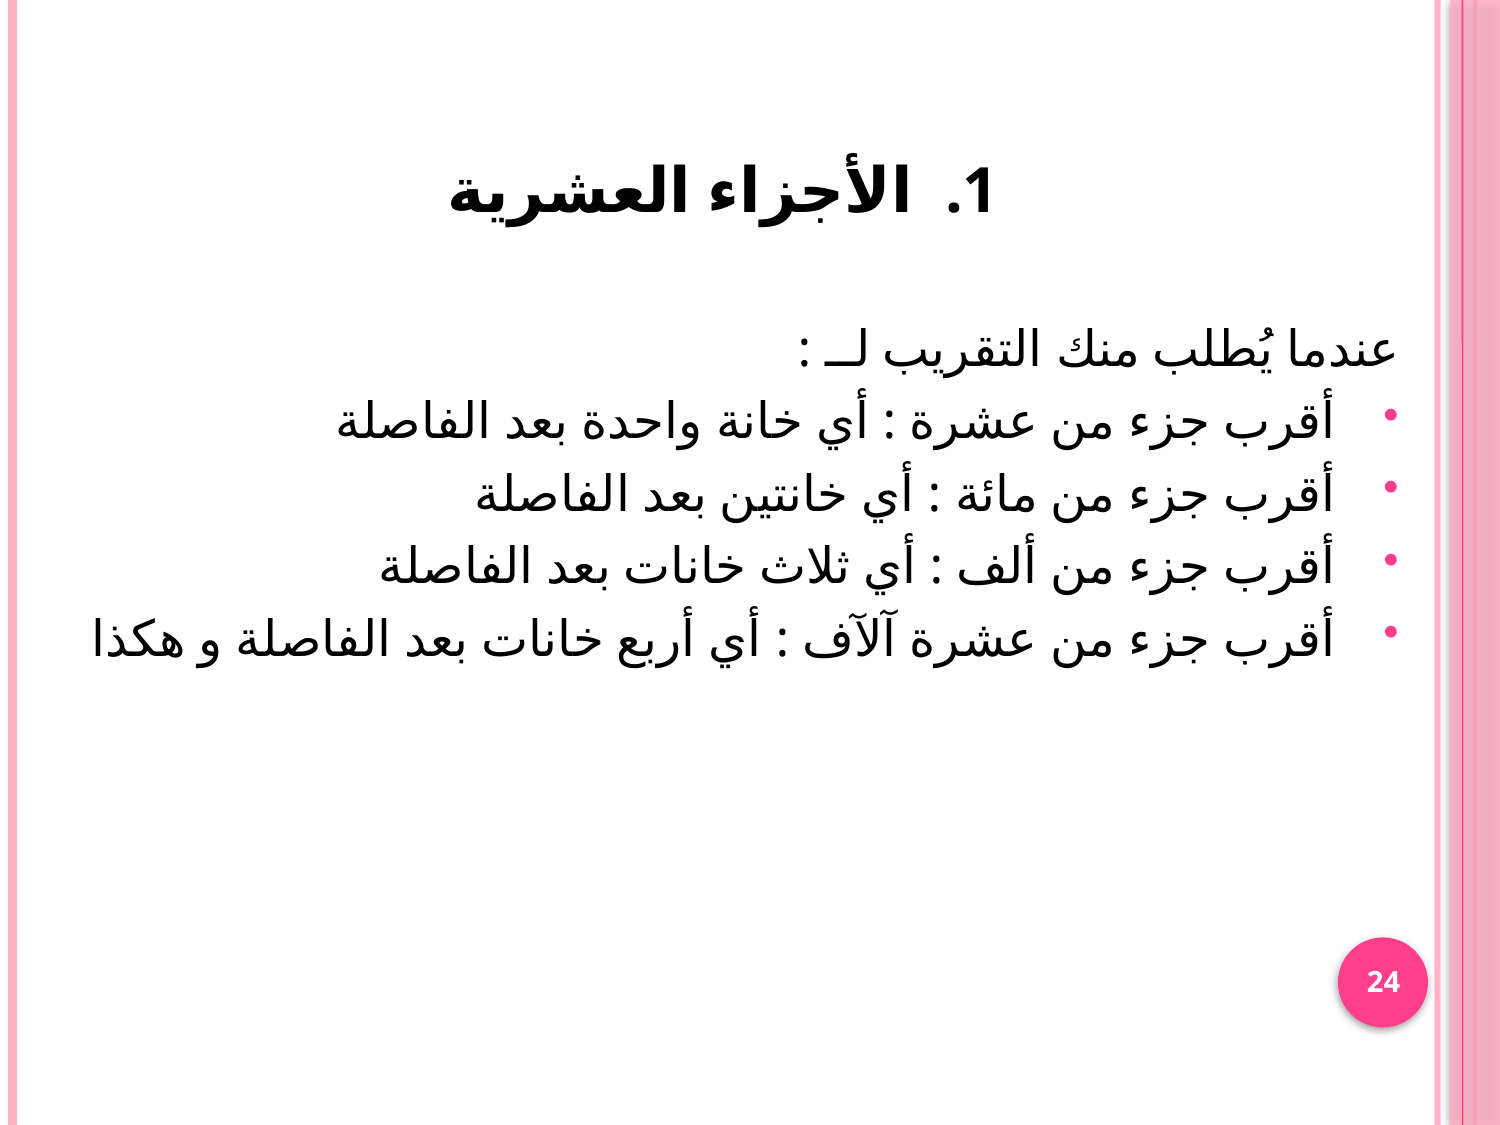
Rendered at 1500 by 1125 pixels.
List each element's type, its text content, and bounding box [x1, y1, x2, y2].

title الأجزاء العشرية [225, 45, 1300, 233]
slide_number 24 [1333, 940, 1434, 1027]
list عندما يُطلب منك التقريب لــ : أقرب جزء من عشرة : أي خانة واحدة بعد الفاصلة أقرب جزء من مائة : أي خانتين بعد الفاصلة أقرب جزء من ألف : أي ثلاث خانات بعد الفاصلة أقرب جزء من عشرة آلآف : أي أربع خانات بعد الفاصلة و هكذا [75, 308, 1425, 1059]
